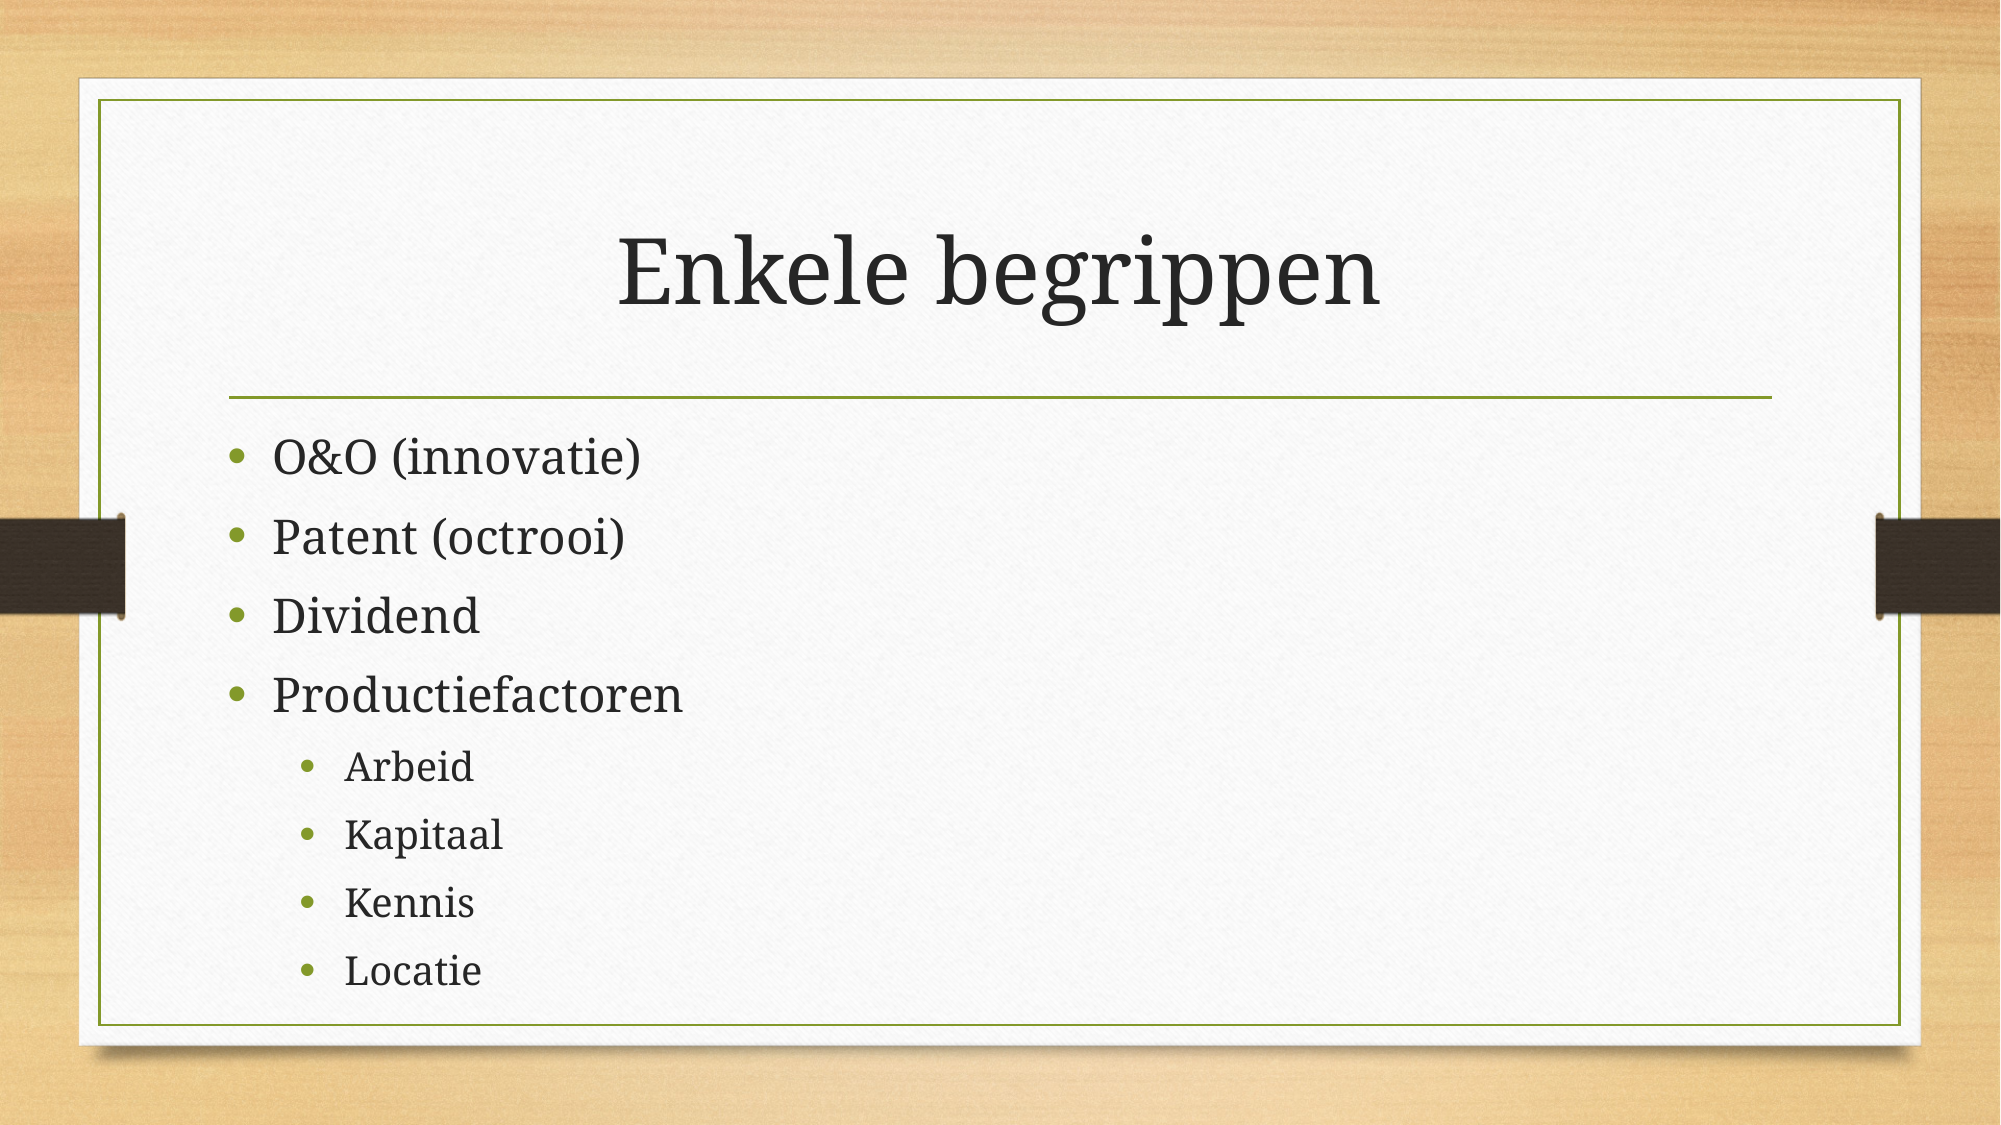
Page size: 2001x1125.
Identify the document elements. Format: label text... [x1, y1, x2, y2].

title Enkele begrippen [212, 161, 1788, 375]
picture [0, 0, 2001, 1125]
list O&O (innovatie) Patent (octrooi) Dividend Productiefactoren Arbeid Kapitaal Kennis Locatie [212, 419, 1788, 1006]
